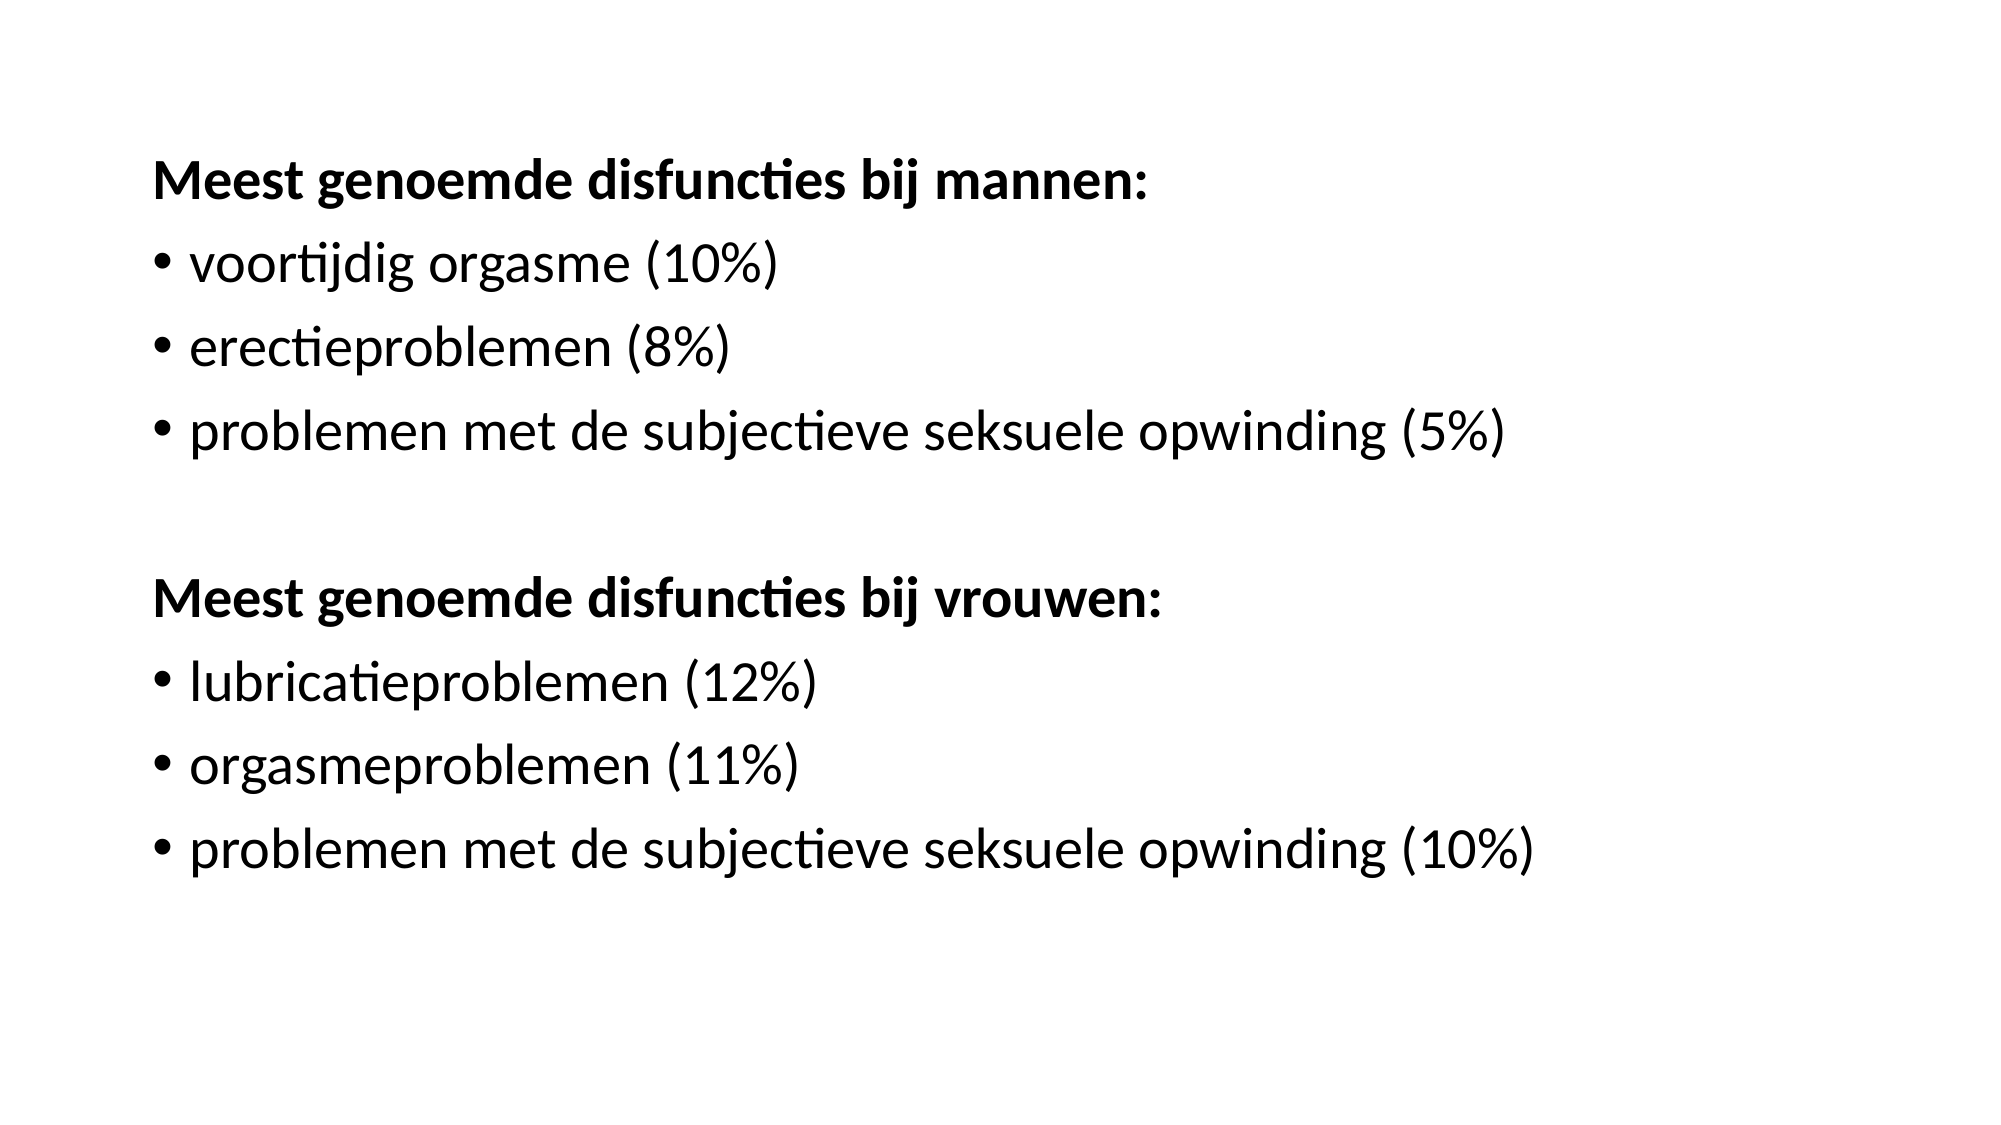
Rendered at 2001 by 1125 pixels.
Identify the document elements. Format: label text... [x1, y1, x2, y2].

list Meest genoemde disfuncties bij mannen: voortijdig orgasme (10%) erectieproblemen (8%) problemen met de subjectieve seksuele opwinding (5%) Meest genoemde disfuncties bij vrouwen: lubricatieproblemen (12%) orgasmeproblemen (11%) problemen met de subjectieve seksuele opwinding (10%) [137, 141, 1863, 1014]
